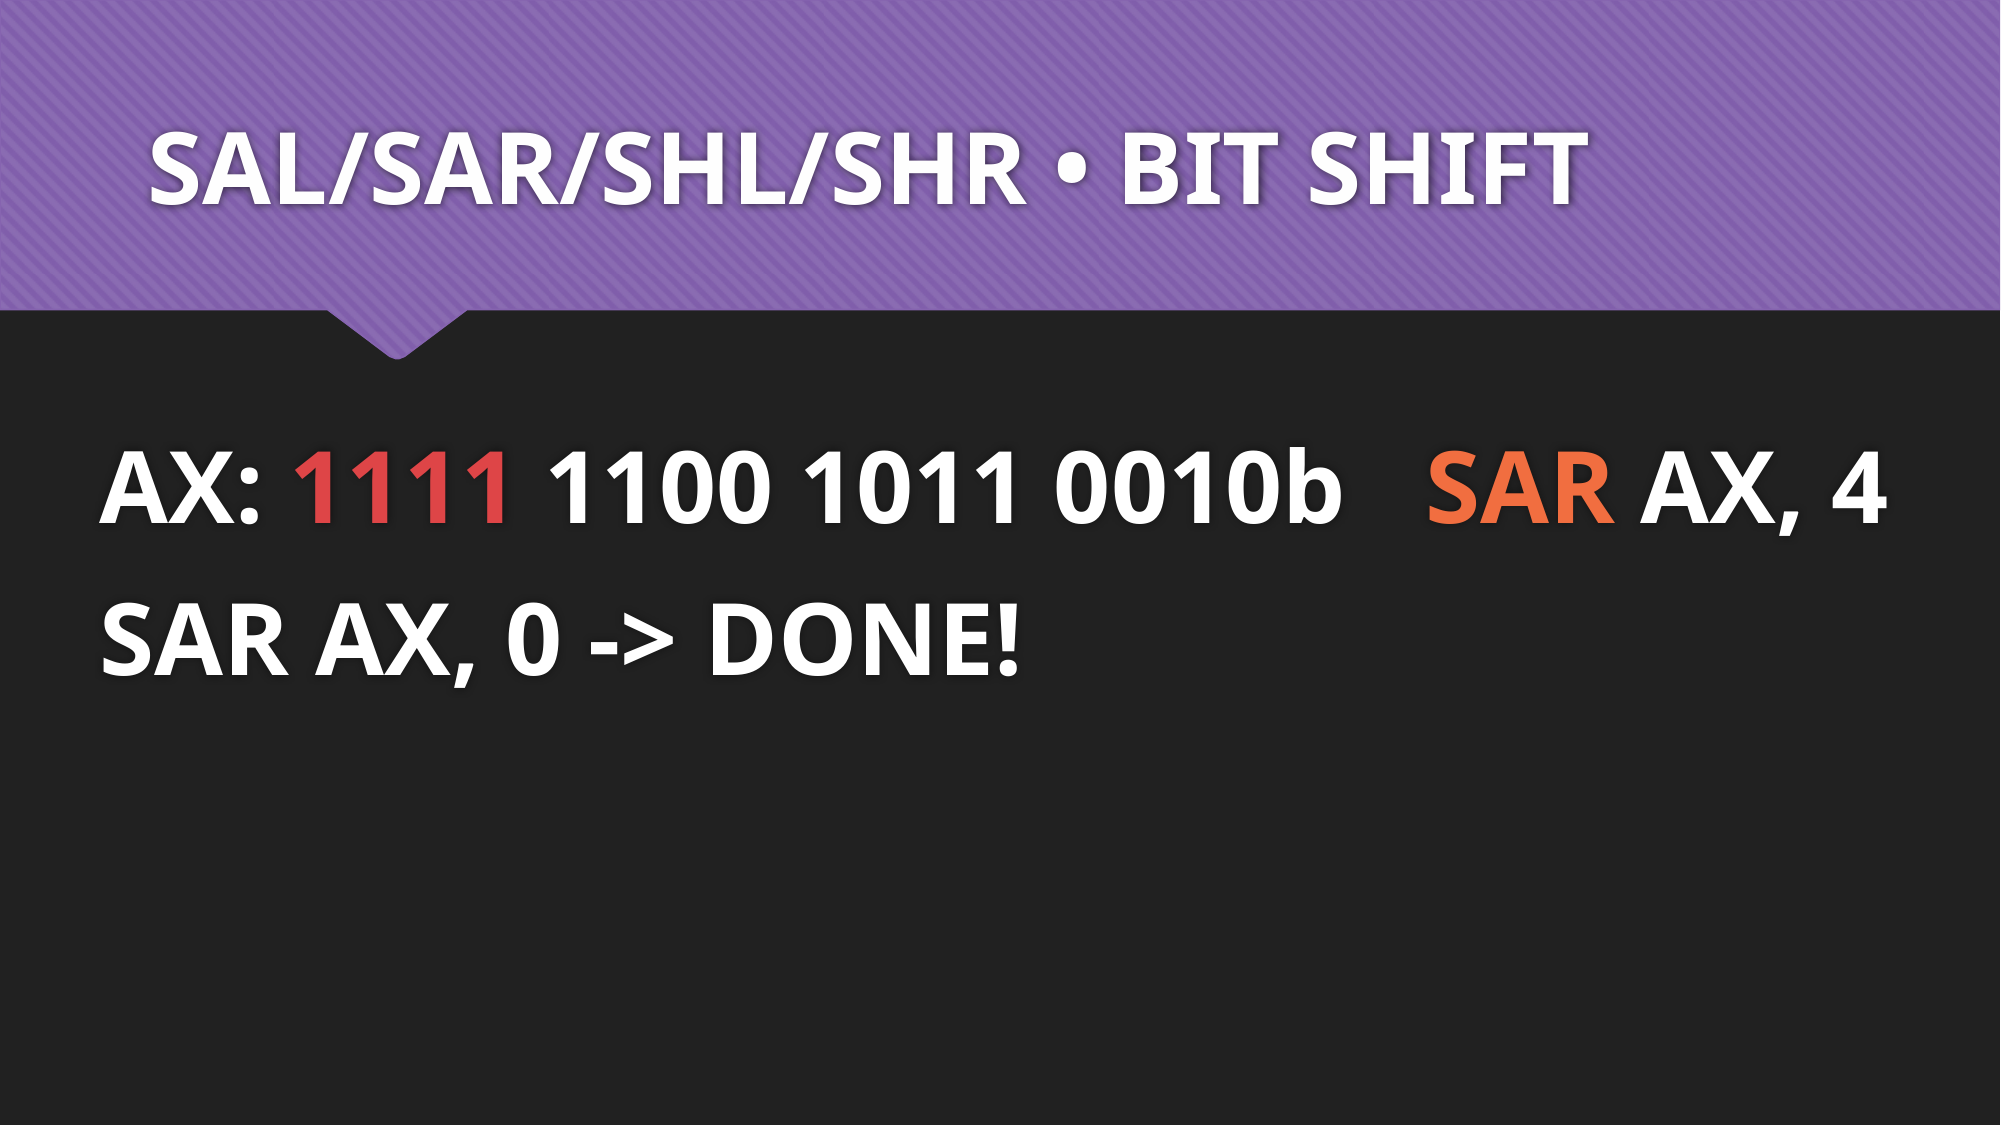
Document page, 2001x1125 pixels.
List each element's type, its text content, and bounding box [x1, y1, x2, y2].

title SAL/SAR/SHL/SHR • BIT SHIFT [132, 73, 1868, 233]
list AX: 1111 1100 1011 0010b SAR AX, 4 SAR AX, 0 -> DONE! [84, 364, 1919, 1060]
